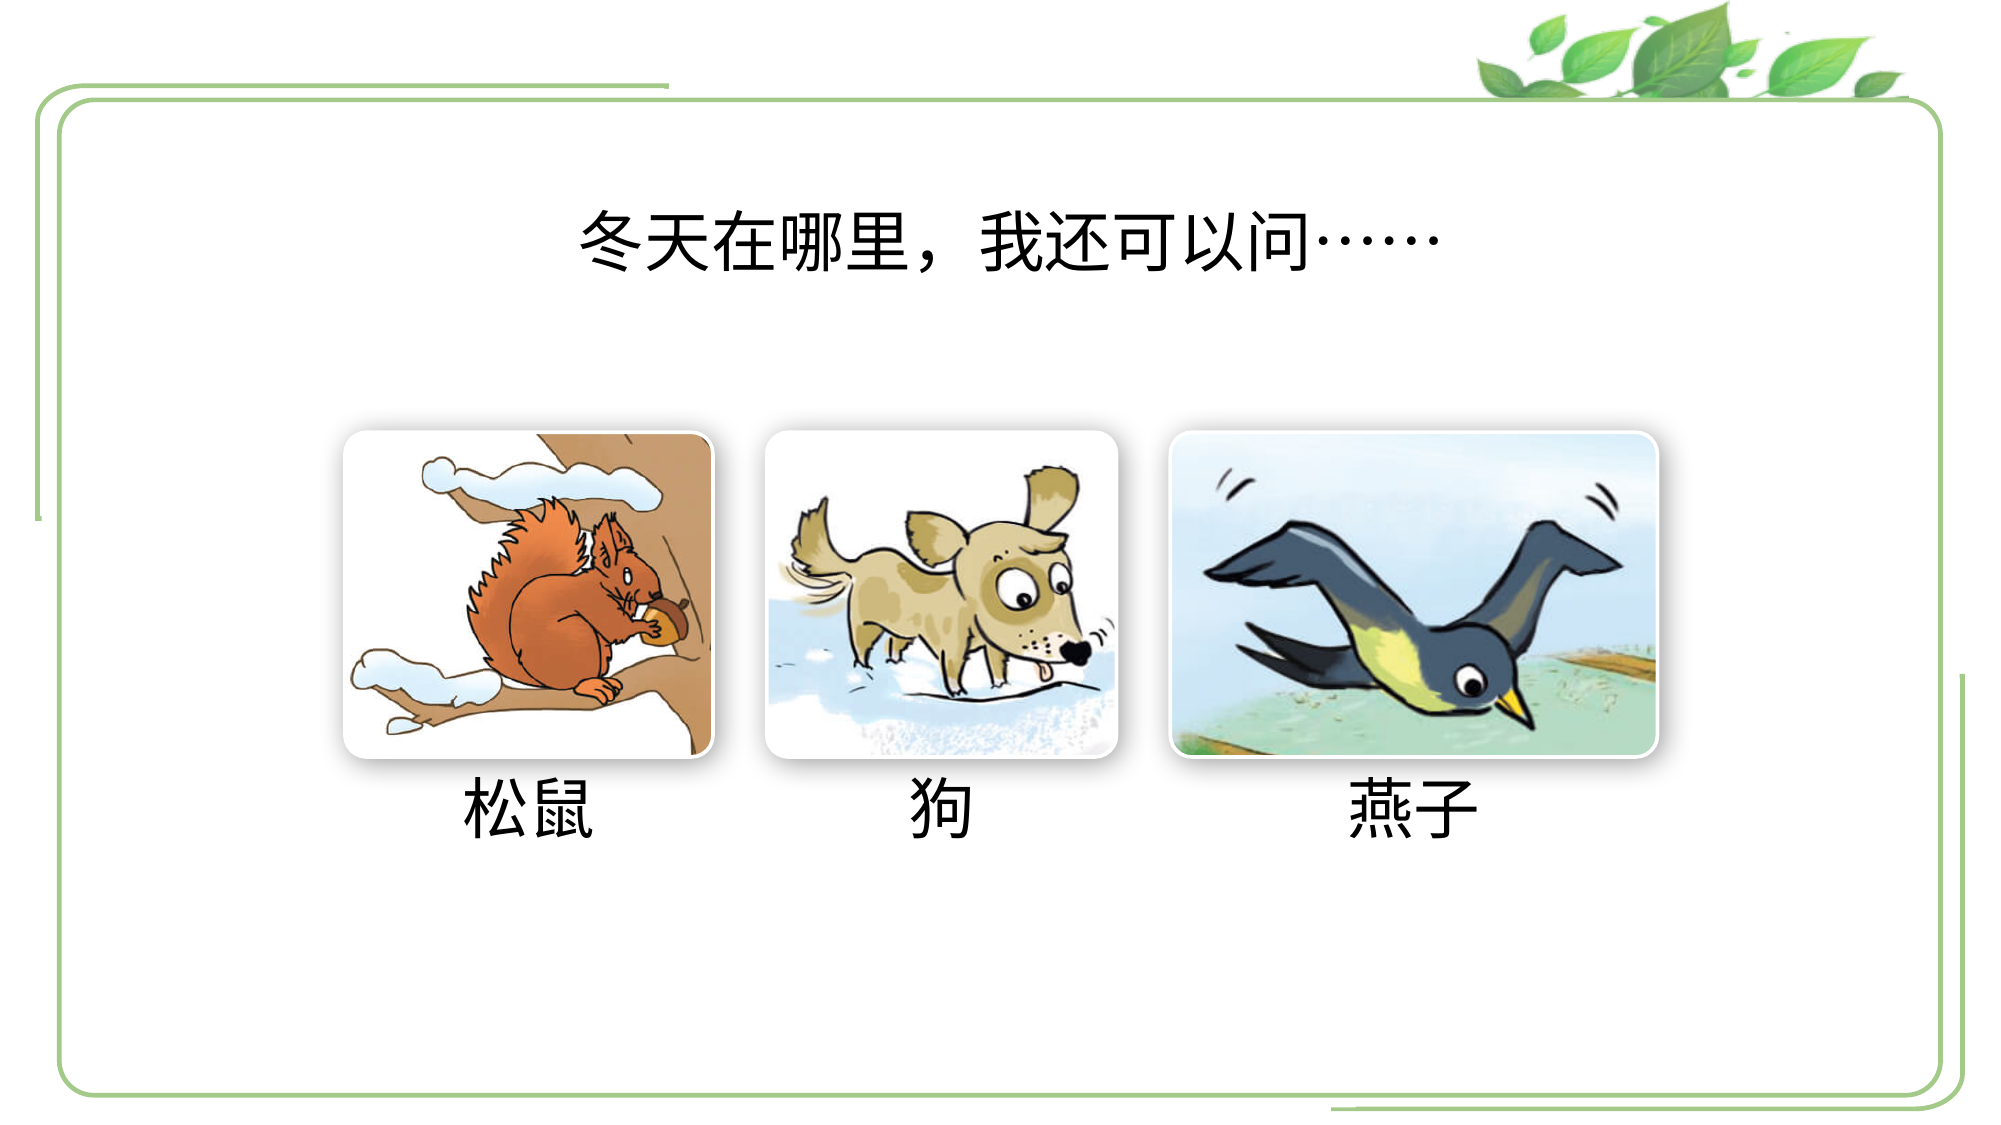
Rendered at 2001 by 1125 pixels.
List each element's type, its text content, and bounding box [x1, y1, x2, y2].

text_box 狗 [902, 759, 981, 854]
text_box 燕子 [1341, 759, 1487, 854]
picture [344, 432, 714, 758]
text_box 松鼠 [456, 759, 602, 854]
picture [766, 432, 1117, 758]
text_box 冬天在哪里，我还可以问…… [373, 192, 1650, 288]
picture [1170, 432, 1658, 758]
